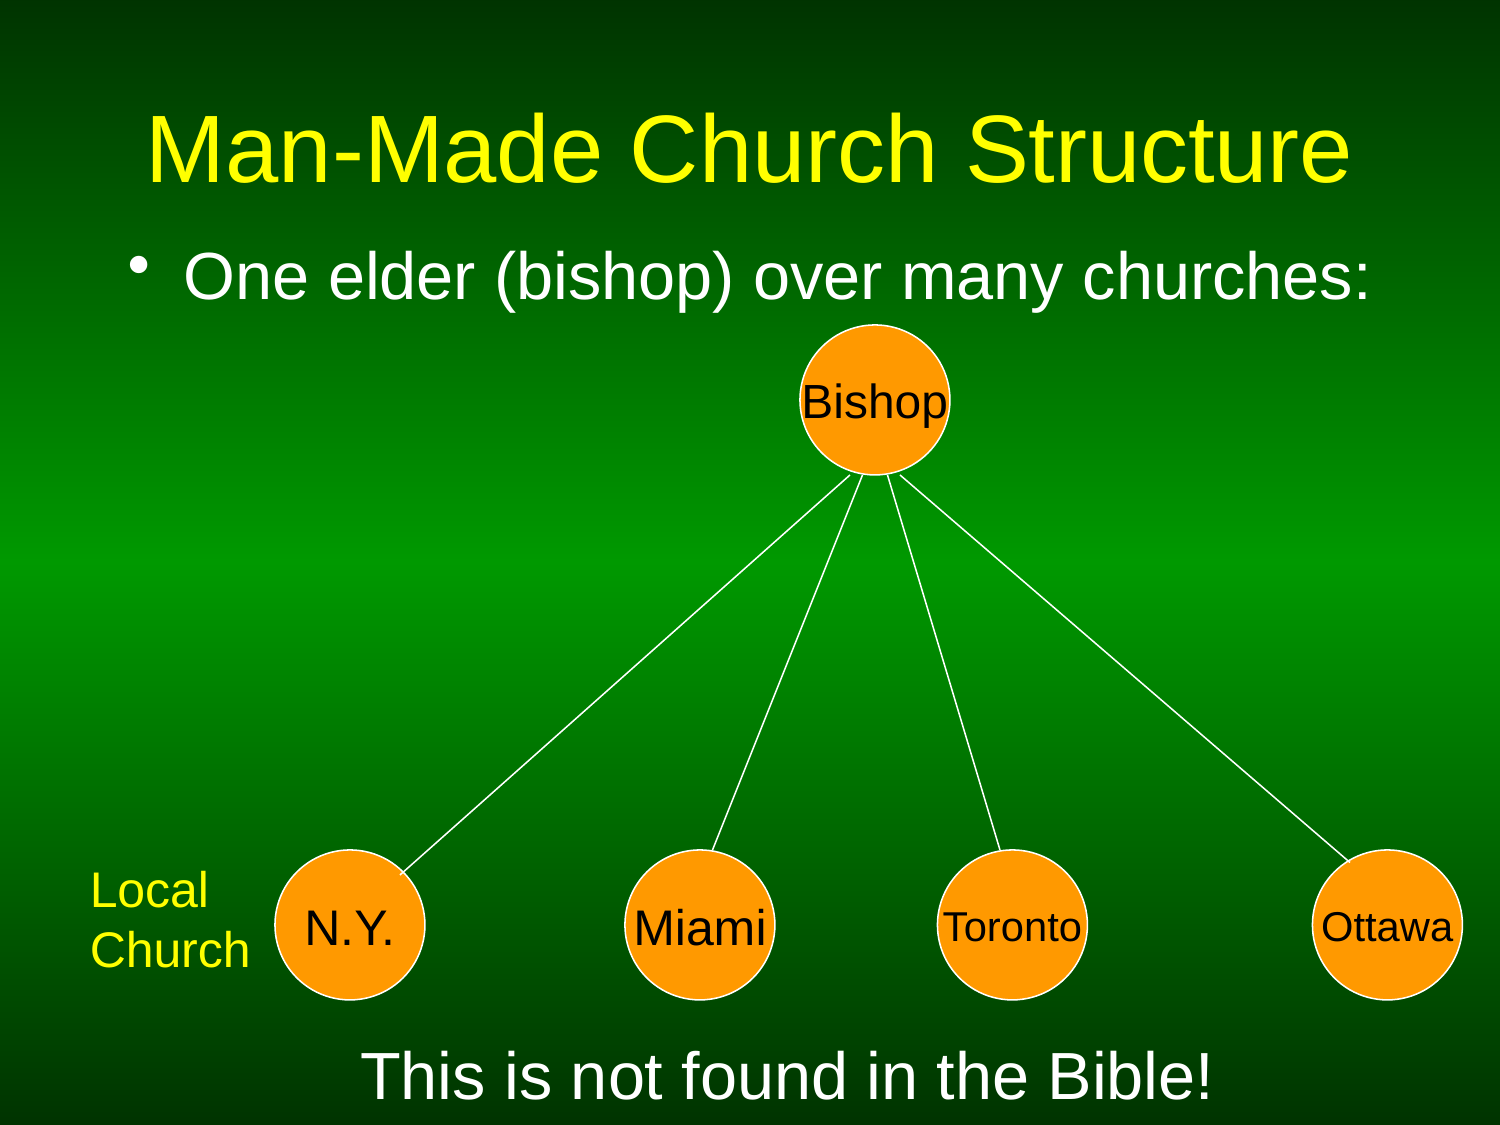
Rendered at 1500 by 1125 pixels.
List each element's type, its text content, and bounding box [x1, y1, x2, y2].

text_box Ottawa [1312, 849, 1463, 1000]
text_box Bishop [799, 324, 950, 475]
title Man-Made Church Structure [37, 50, 1463, 238]
text_box N.Y. [275, 849, 425, 1000]
text_box This is not found in the Bible! [112, 1025, 1463, 1125]
text_box Miami [624, 849, 775, 1000]
text_box Local Church [75, 849, 275, 985]
list One elder (bishop) over many churches: [112, 224, 1463, 325]
text_box Toronto [937, 849, 1088, 1000]
